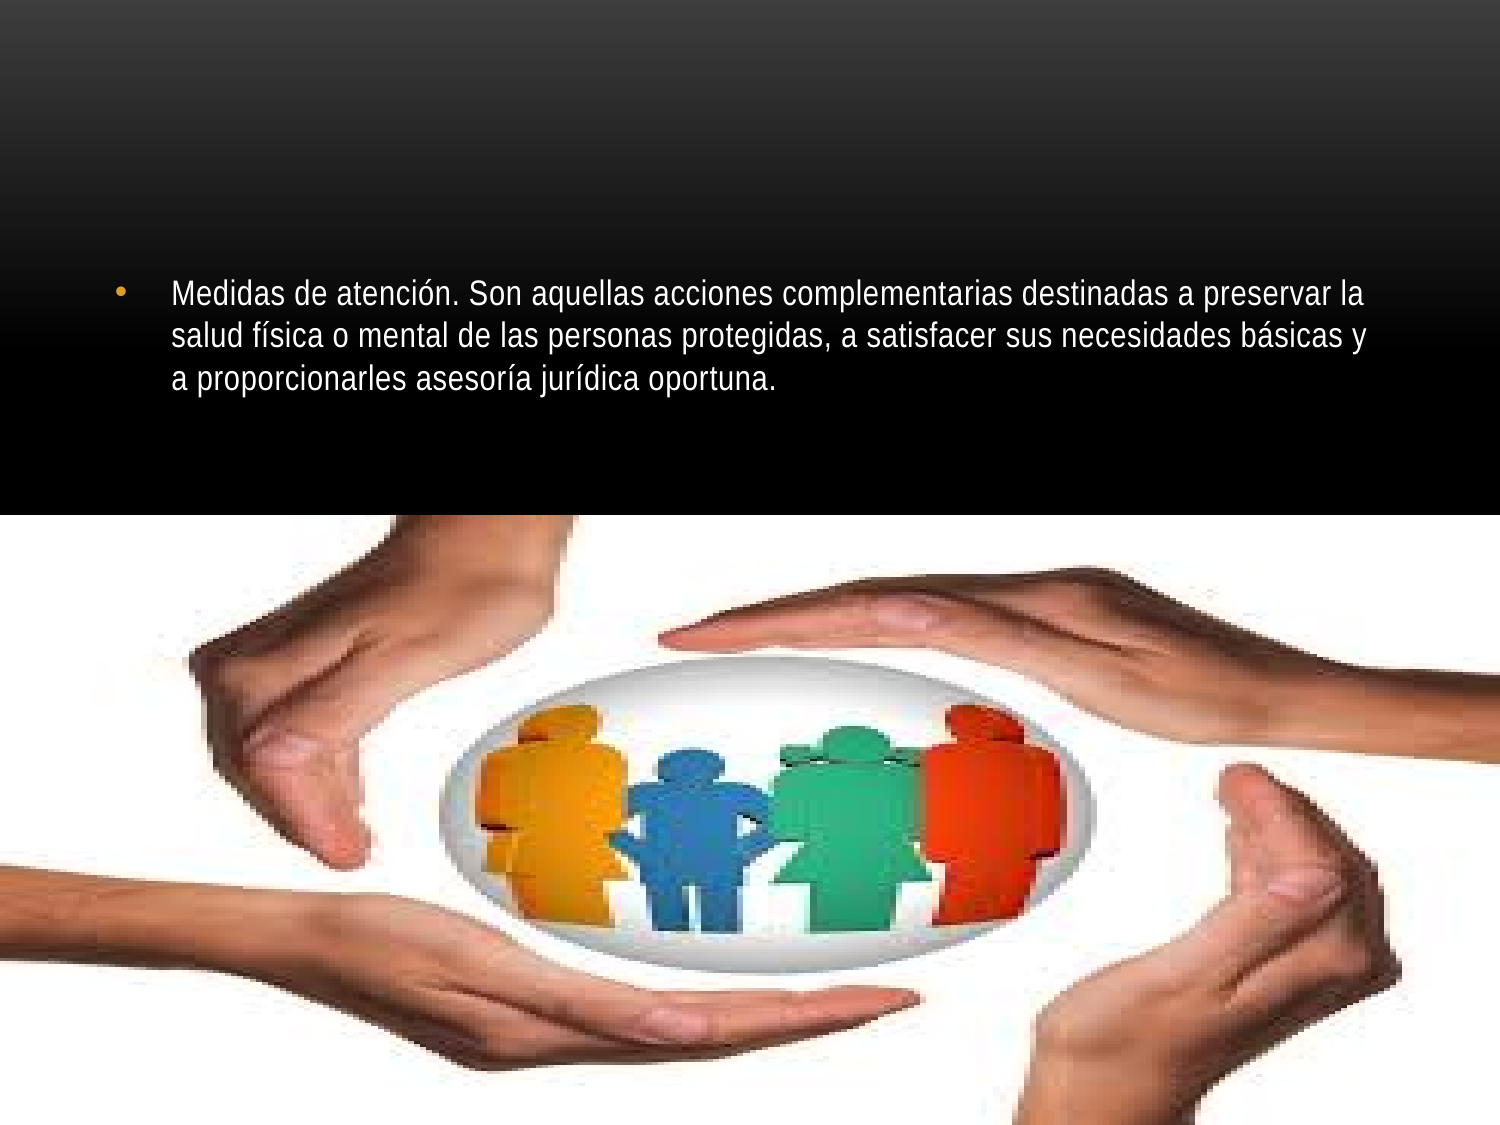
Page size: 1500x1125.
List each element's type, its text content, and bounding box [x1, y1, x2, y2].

list Medidas de atención. Son aquellas acciones complementarias destinadas a preservar la salud física o mental de las personas protegidas, a satisfacer sus necesidades básicas y a proporcionarles asesoría jurídica oportuna. [99, 262, 1400, 514]
picture [0, 0, 1500, 1125]
